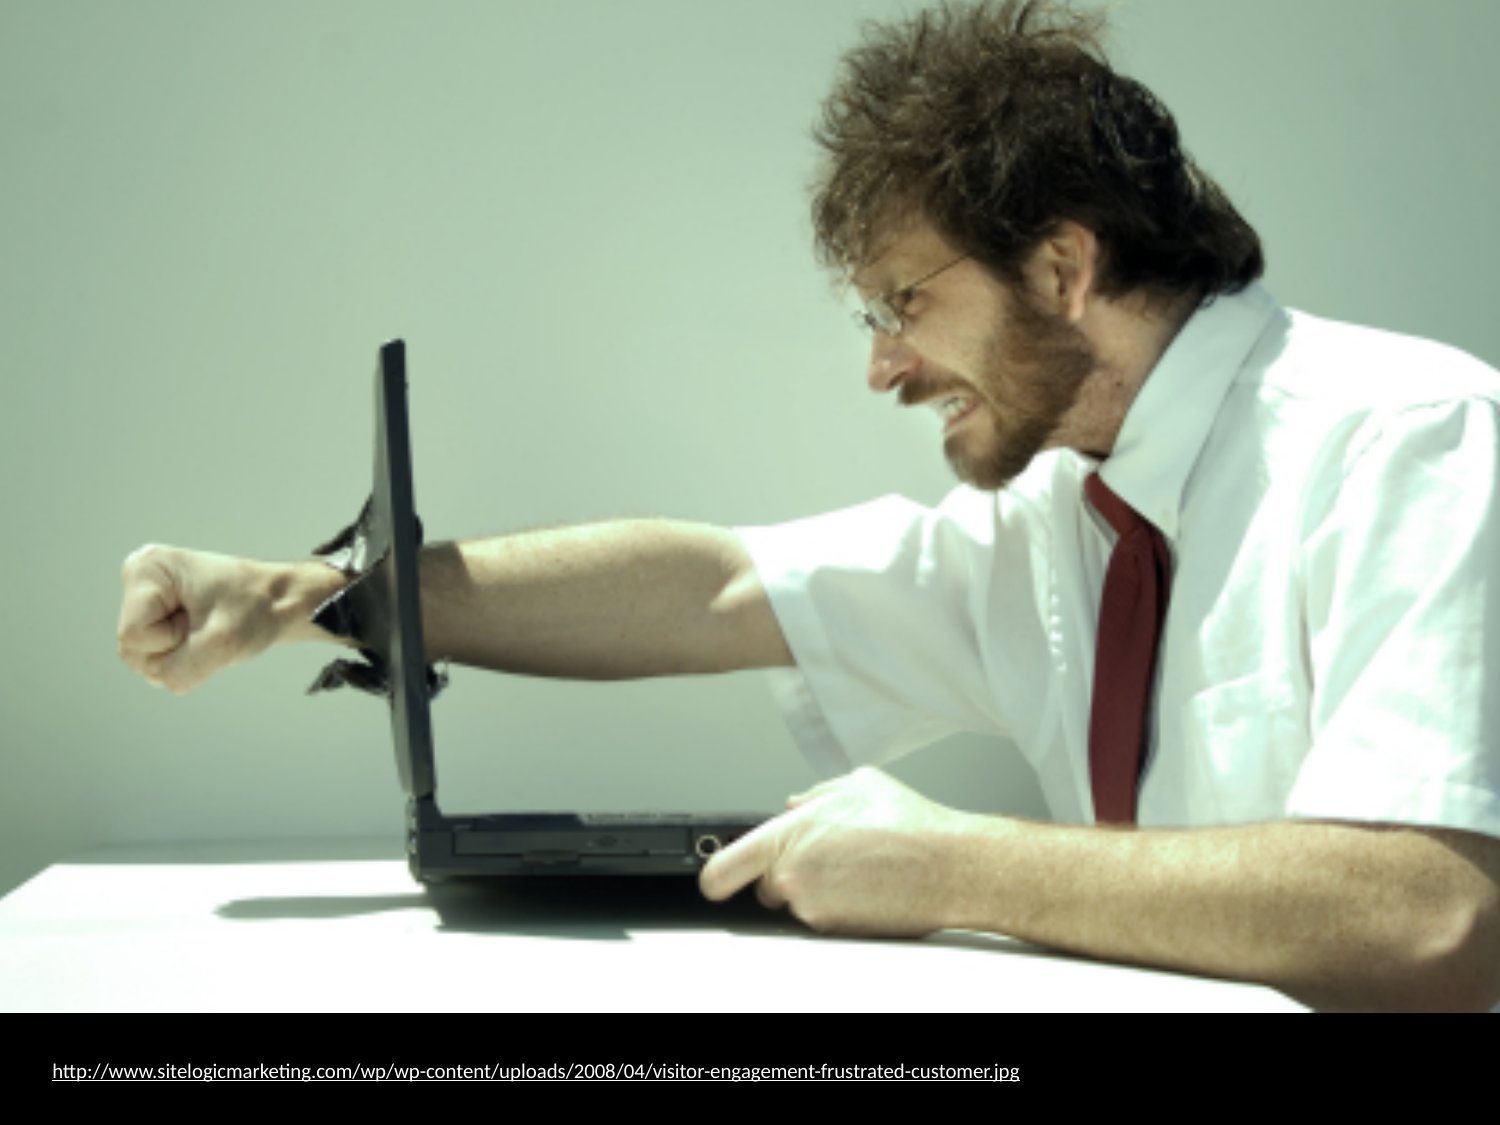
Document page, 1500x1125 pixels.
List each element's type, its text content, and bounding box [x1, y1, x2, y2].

text_box http://www.sitelogicmarketing.com/wp/wp-content/uploads/2008/04/visitor-engagement-frustrated-customer.jpg [37, 1050, 1463, 1090]
picture [0, 0, 1500, 1013]
